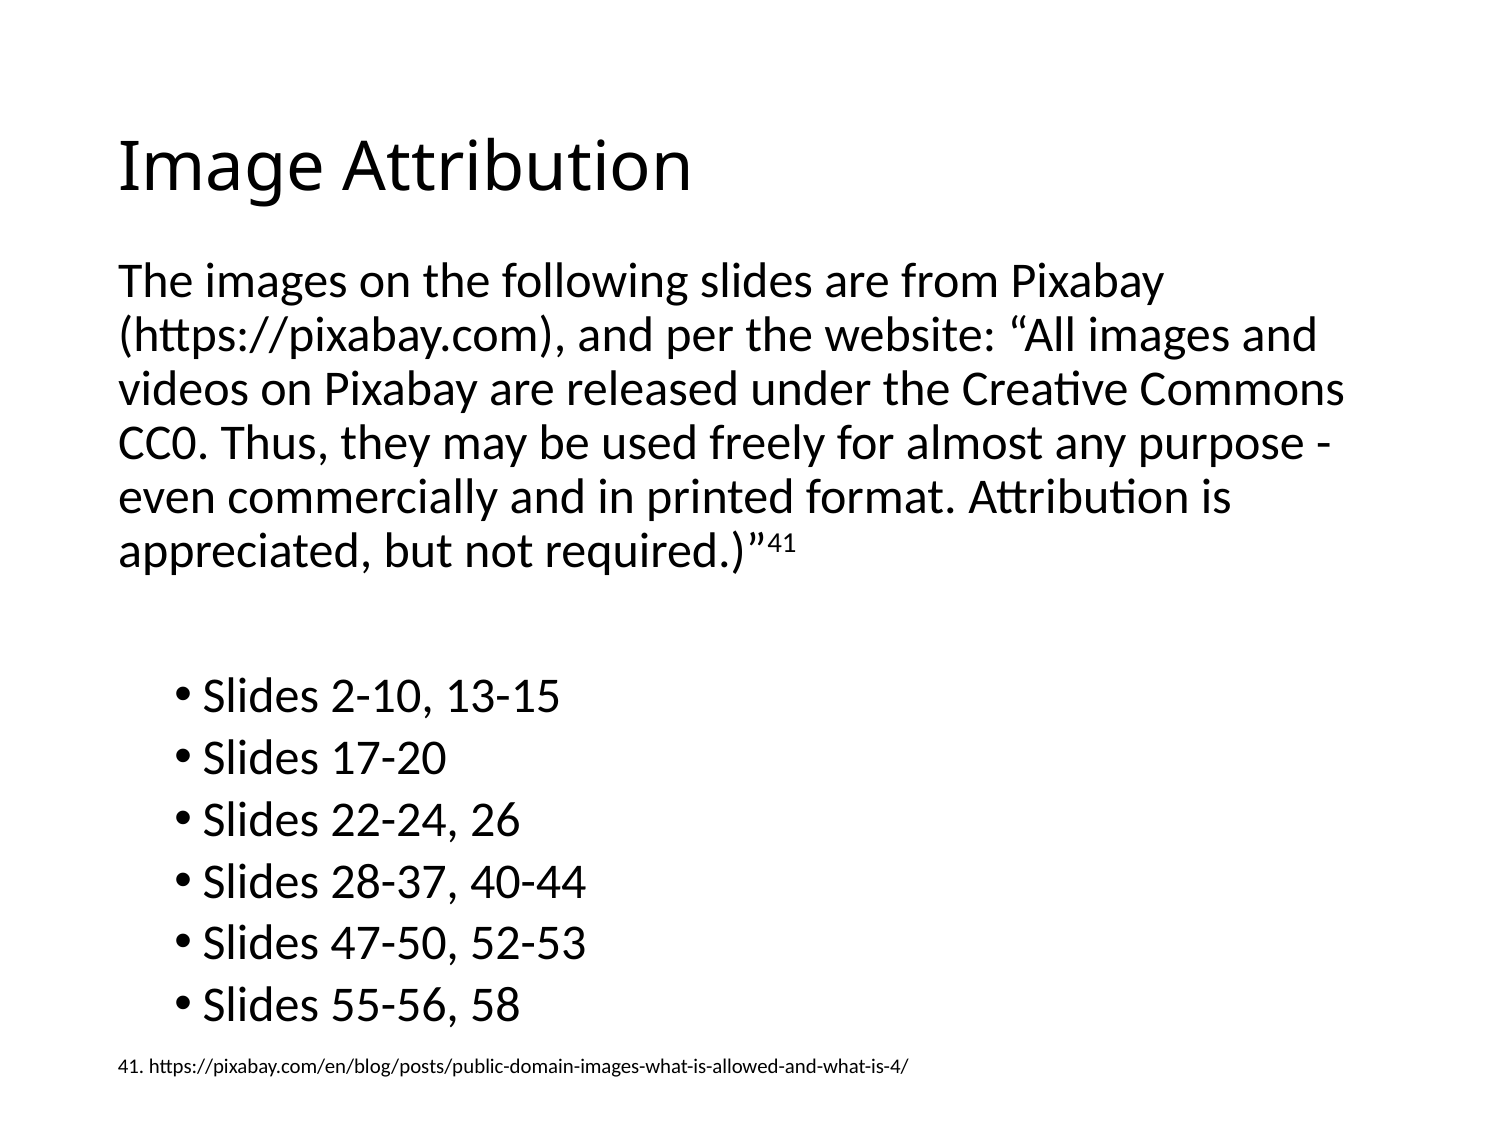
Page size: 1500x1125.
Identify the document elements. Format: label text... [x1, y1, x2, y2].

list The images on the following slides are from Pixabay (https://pixabay.com), and per the website: “All images and videos on Pixabay are released under the Creative Commons CC0. Thus, they may be used freely for almost any purpose - even commercially and in printed format. Attribution is appreciated, but not required.)”41 Slides 2-10, 13-15 Slides 17-20 Slides 22-24, 26 Slides 28-37, 40-44 Slides 47-50, 52-53 Slides 55-56, 58 [102, 246, 1398, 1014]
title Image Attribution [102, 59, 1398, 246]
text_box 41. https://pixabay.com/en/blog/posts/public-domain-images-what-is-allowed-and-what-is-4/ [103, 1044, 1280, 1085]
